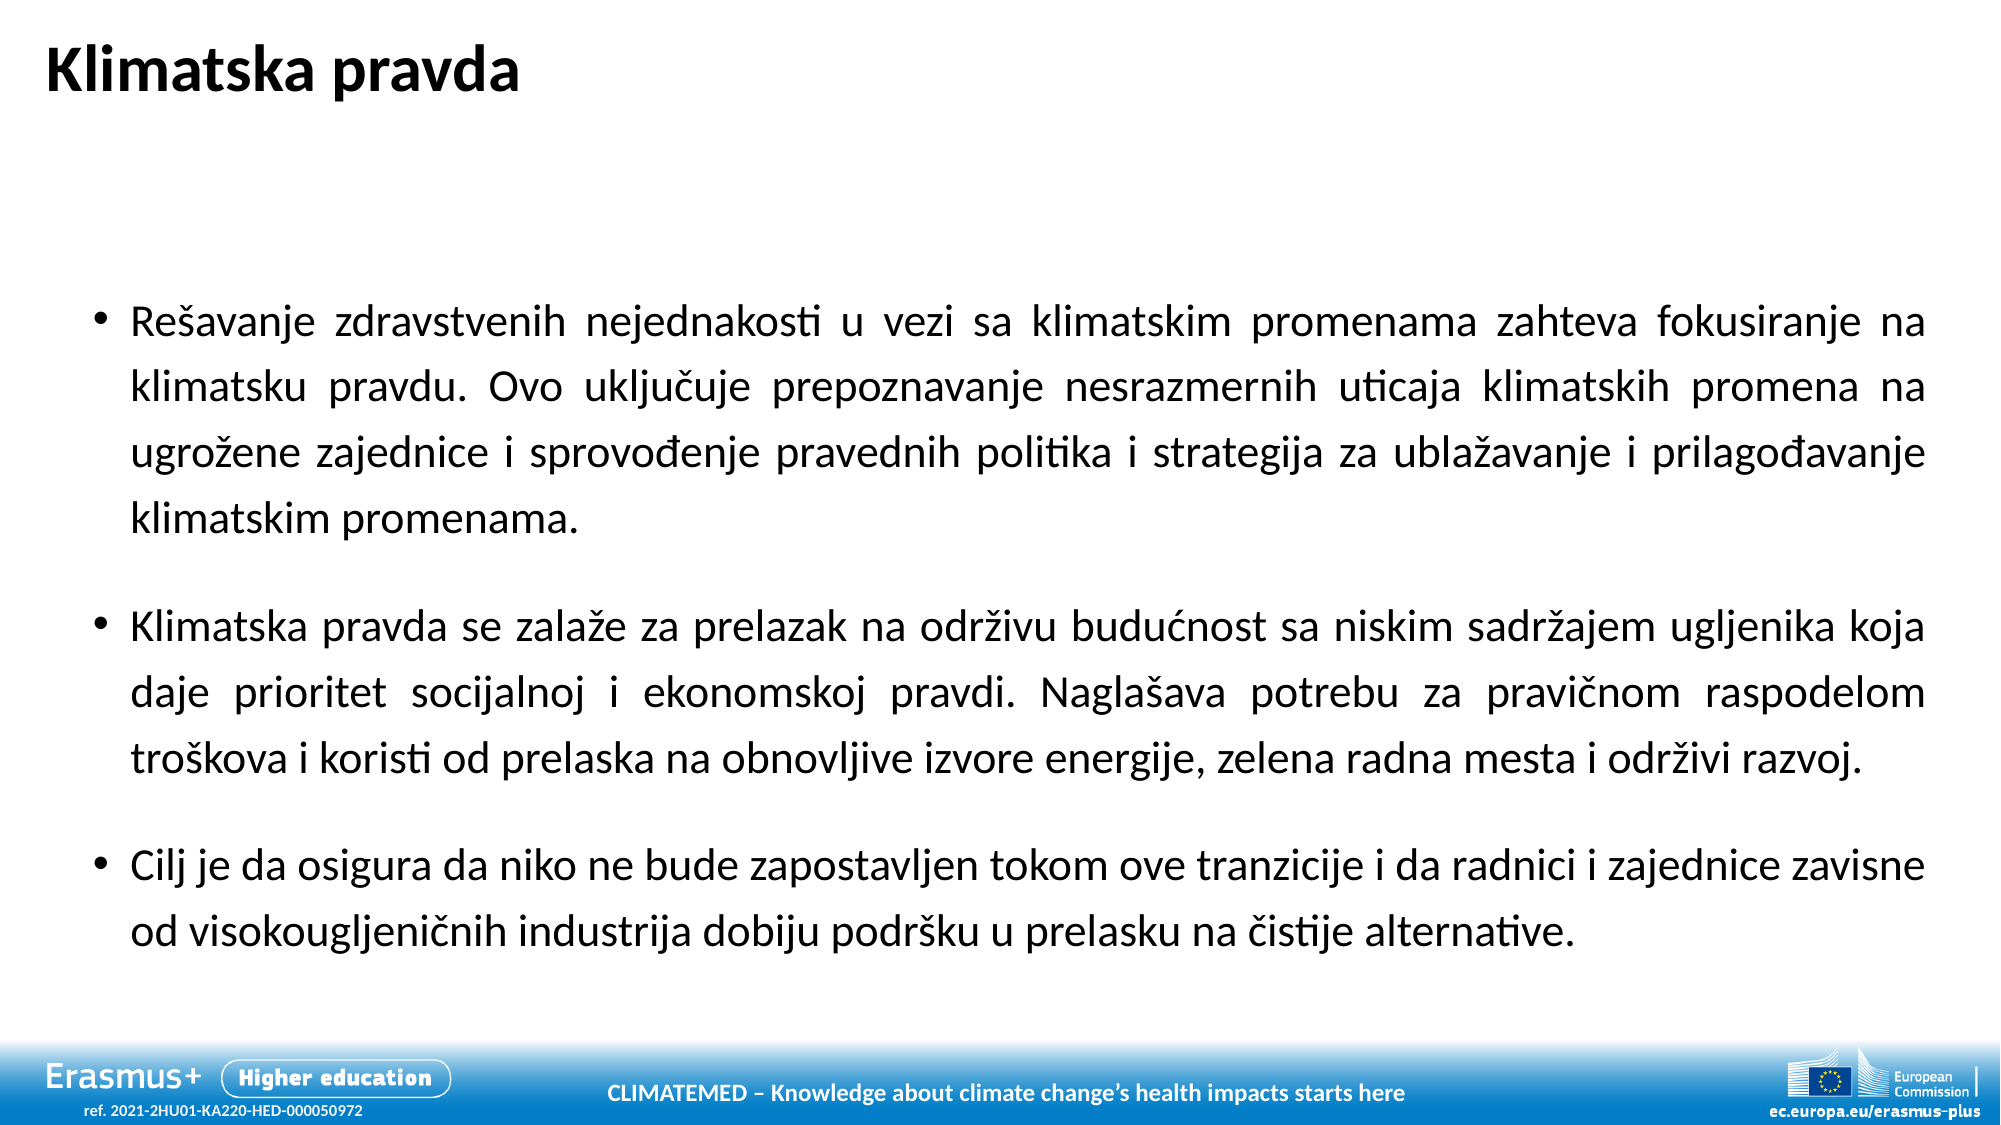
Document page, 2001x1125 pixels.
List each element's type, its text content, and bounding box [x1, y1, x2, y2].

list Rešavanje zdravstvenih nejednakosti u vezi sa klimatskim promenama zahteva fokusiranje na klimatsku pravdu. Ovo uključuje prepoznavanje nesrazmernih uticaja klimatskih promena na ugrožene zajednice i sprovođenje pravednih politika i strategija za ublažavanje i prilagođavanje klimatskim promenama. Klimatska pravda se zalaže za prelazak na održivu budućnost sa niskim sadržajem ugljenika koja daje prioritet socijalnoj i ekonomskoj pravdi. Naglašava potrebu za pravičnom raspodelom troškova i koristi od prelaska na obnovljive izvore energije, zelena radna mesta i održivi razvoj. Cilj je da osigura da niko ne bude zapostavljen tokom ove tranzicije i da radnici i zajednice zavisne od visokougljeničnih industrija dobiju podršku u prelasku na čistije alternative. [77, 271, 1943, 1035]
picture [0, 899, 2000, 1125]
title Klimatska pravda [31, 25, 1984, 116]
